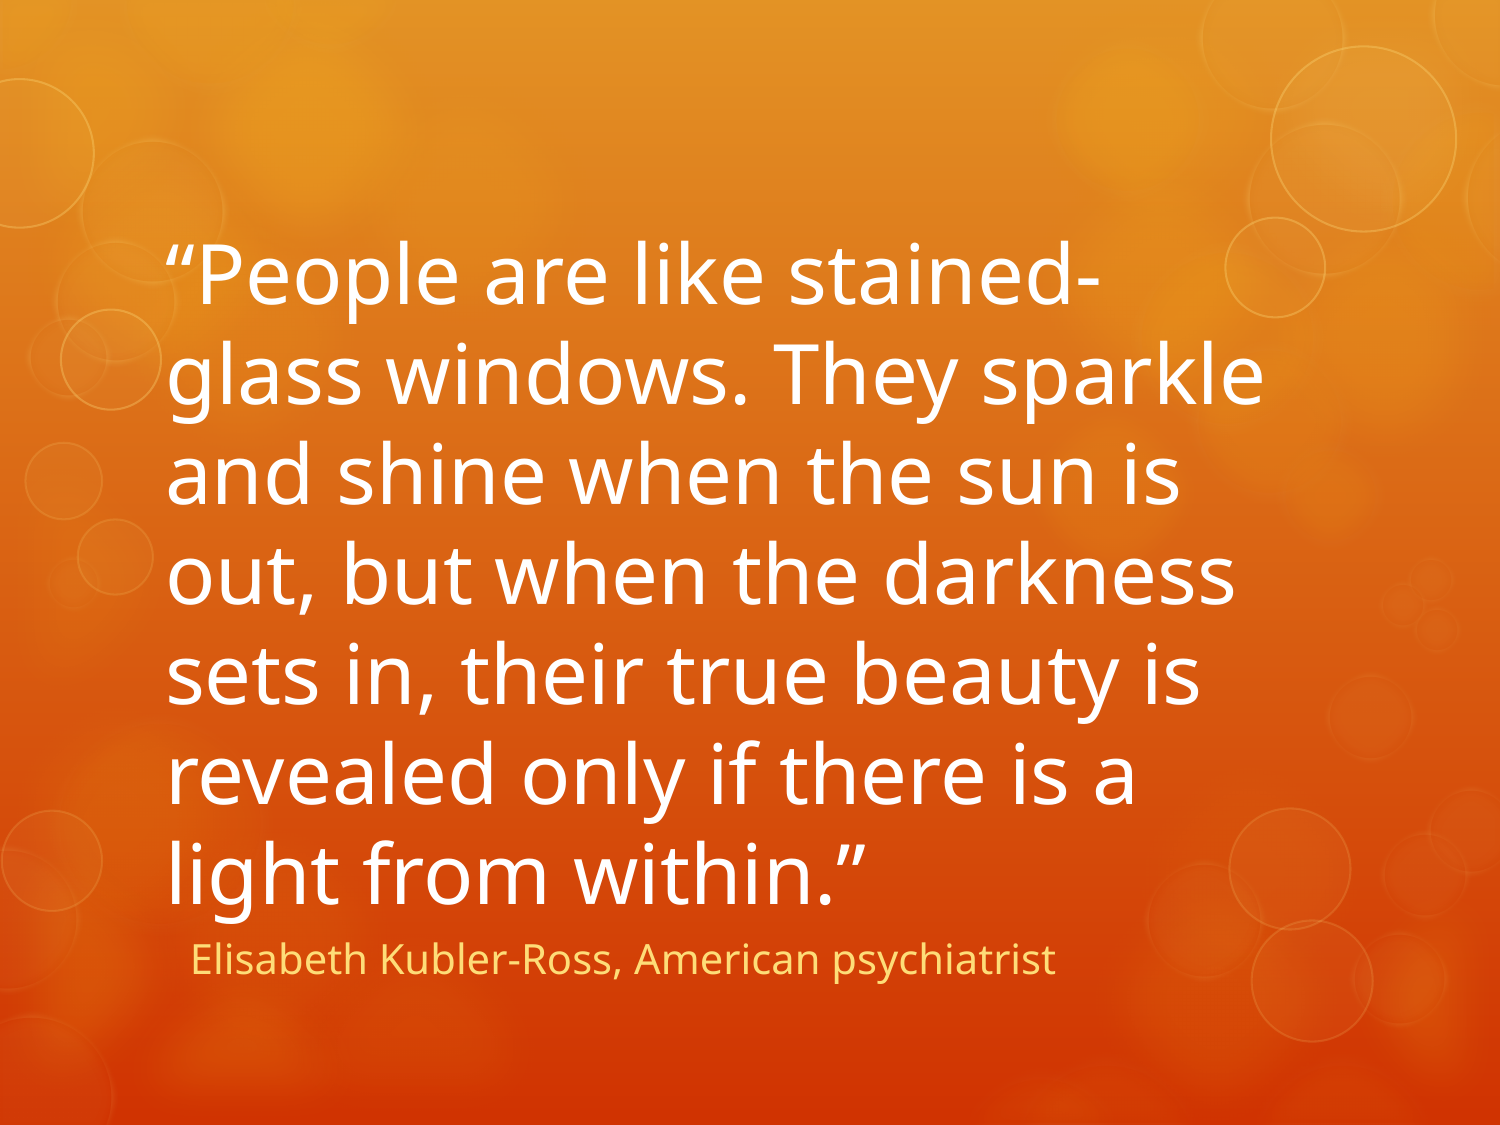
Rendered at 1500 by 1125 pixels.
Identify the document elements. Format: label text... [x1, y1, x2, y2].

title “People are like stained-glass windows. They sparkle and shine when the sun is out, but when the darkness sets in, their true beauty is revealed only if there is a light from within.” [150, 687, 1318, 929]
subtitle Elisabeth Kubler-Ross, American psychiatrist [174, 924, 1343, 1067]
